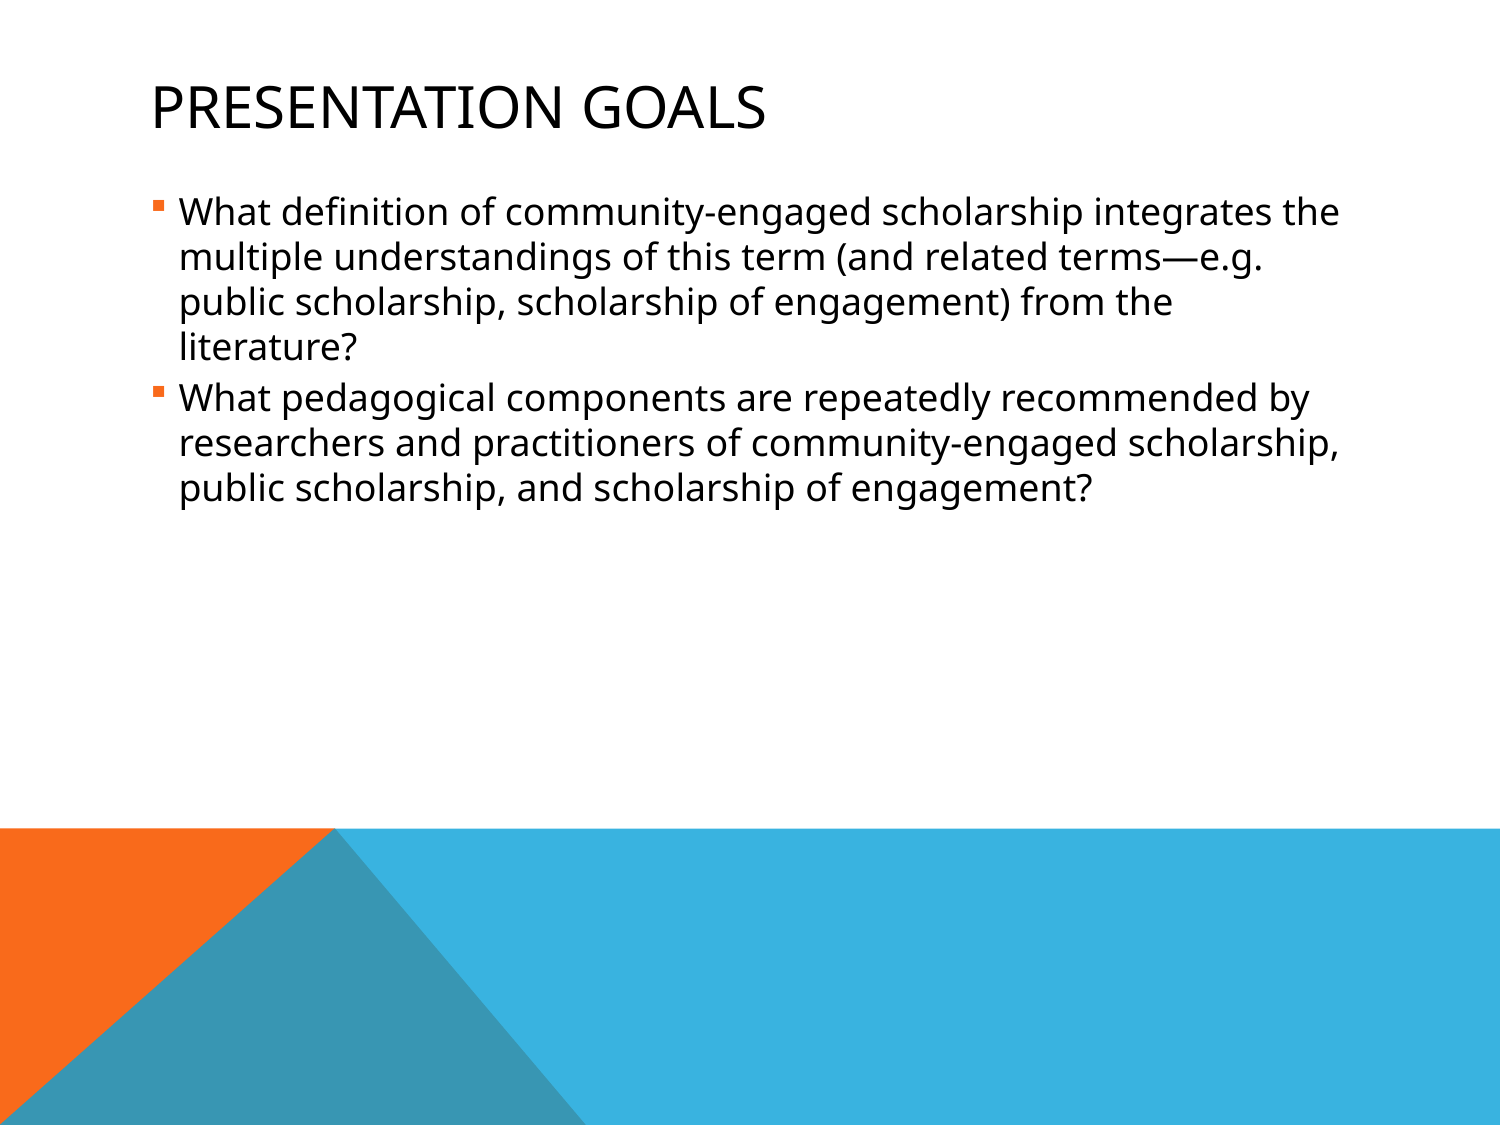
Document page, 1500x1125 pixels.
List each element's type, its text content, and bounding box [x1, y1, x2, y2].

list What definition of community-engaged scholarship integrates the multiple understandings of this term (and related terms—e.g. public scholarship, scholarship of engagement) from the literature? What pedagogical components are repeatedly recommended by researchers and practitioners of community-engaged scholarship, public scholarship, and scholarship of engagement? [135, 180, 1369, 768]
title Presentation Goals [135, 60, 1369, 150]
